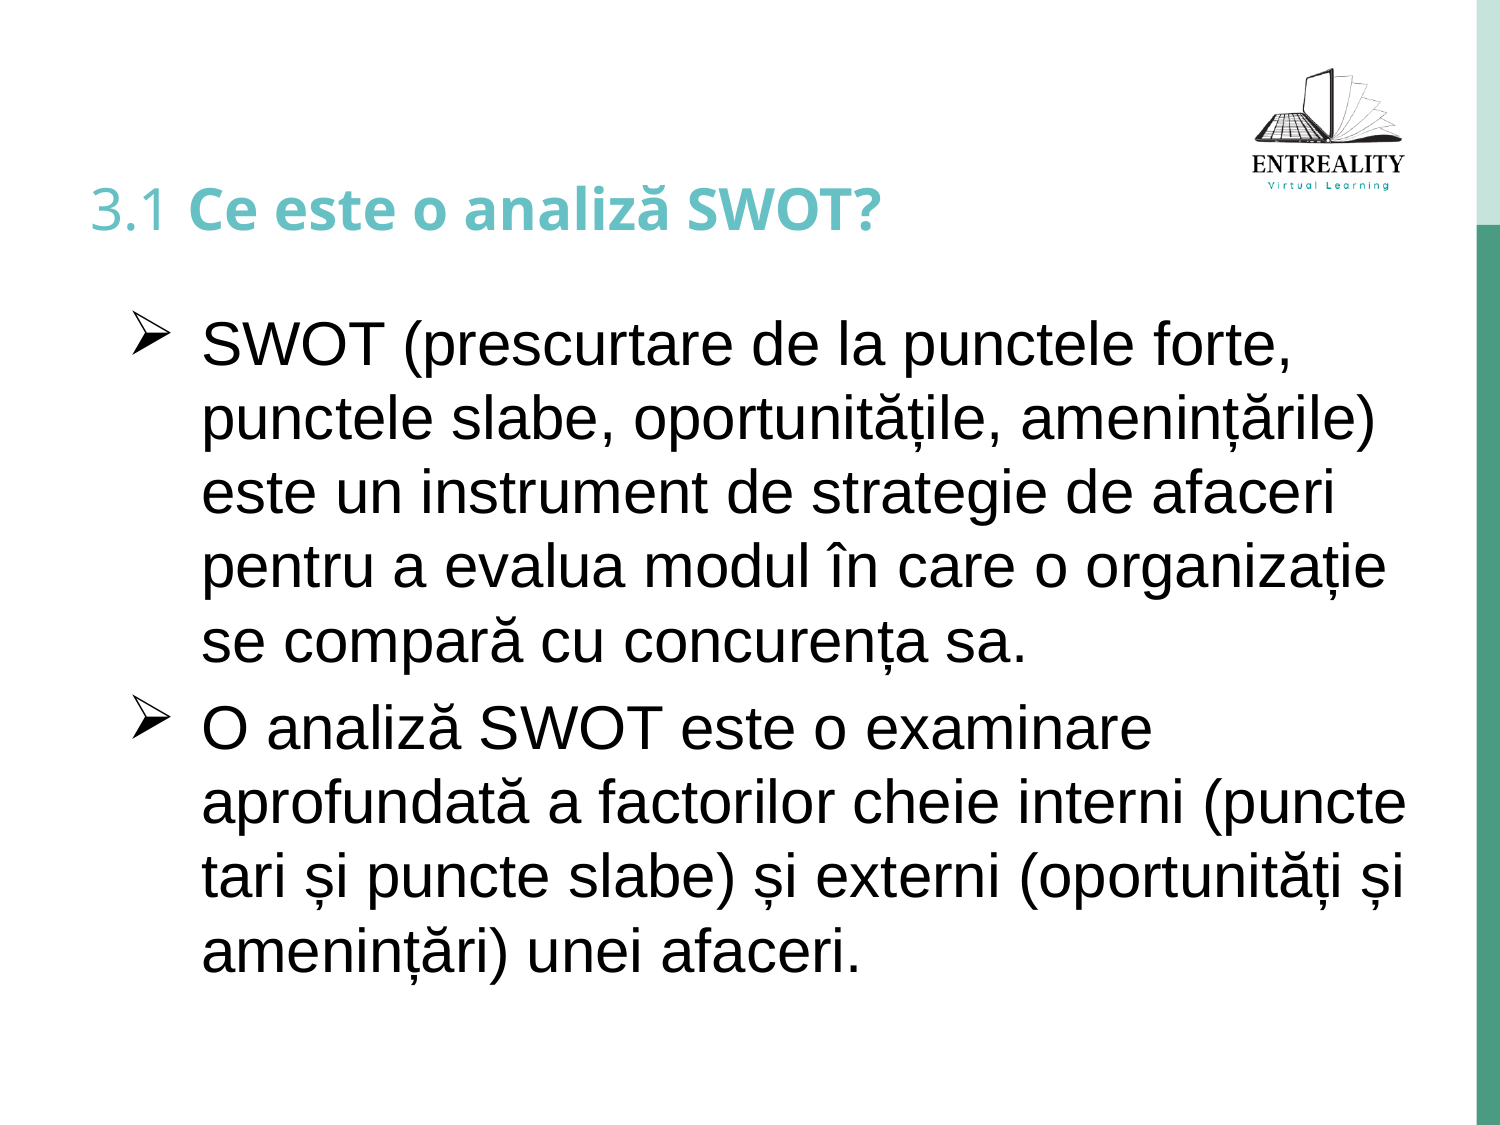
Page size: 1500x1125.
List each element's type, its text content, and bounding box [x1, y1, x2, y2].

list SWOT (prescurtare de la punctele forte, punctele slabe, oportunitățile, amenințările) este un instrument de strategie de afaceri pentru a evalua modul în care o organizație se compară cu concurența sa. O analiză SWOT este o examinare aprofundată a factorilor cheie interni (puncte tari și puncte slabe) și externi (oportunități și amenințări) unei afaceri. [75, 296, 1425, 998]
picture [1198, 0, 1458, 259]
title 3.1 Ce este o analiză SWOT? [75, 25, 1025, 250]
